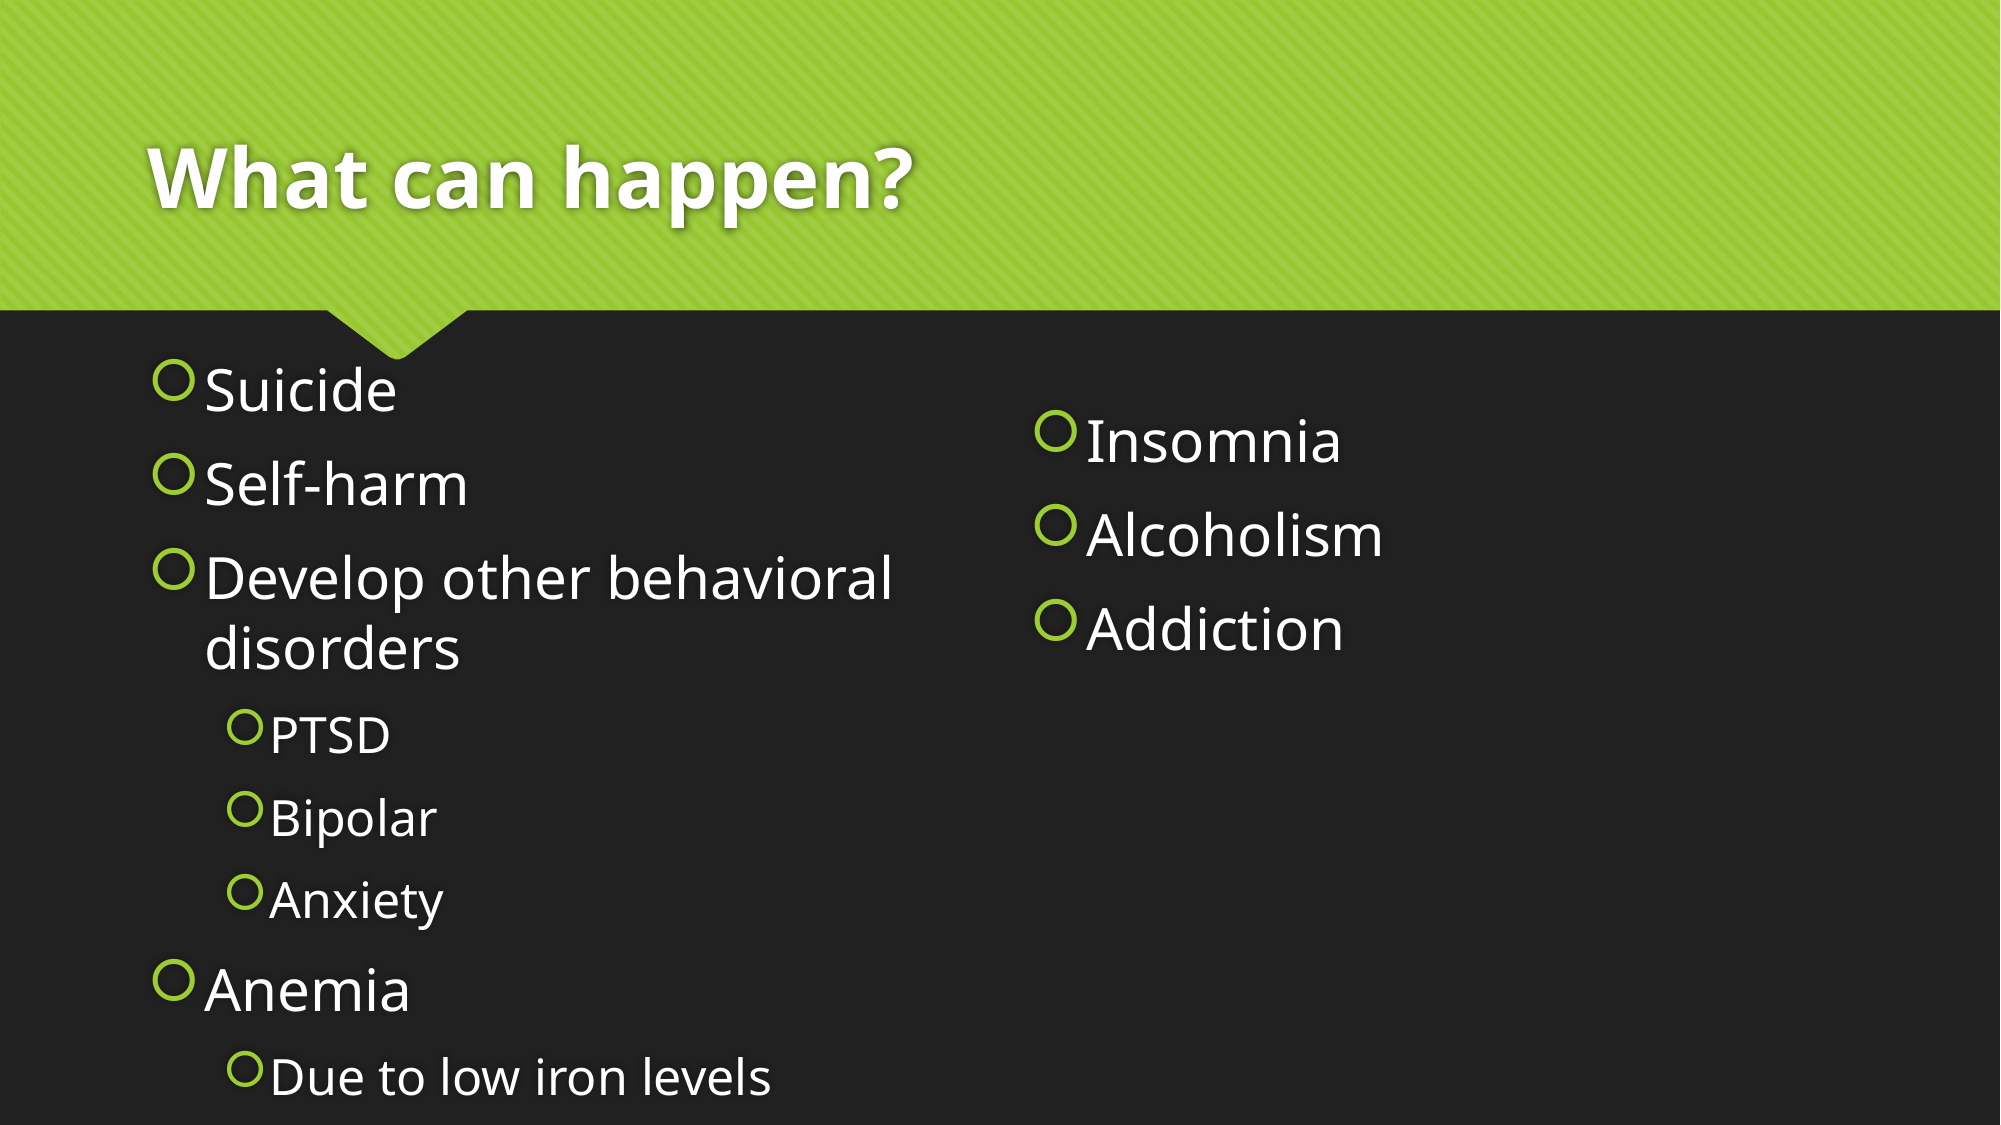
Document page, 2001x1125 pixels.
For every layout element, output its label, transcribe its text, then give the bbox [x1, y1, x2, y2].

title What can happen? [132, 73, 1868, 233]
list Insomnia Alcoholism Addiction [1014, 364, 1868, 962]
list Suicide Self-harm Develop other behavioral disorders PTSD Bipolar Anxiety Anemia Due to low iron levels [132, 380, 984, 1078]
